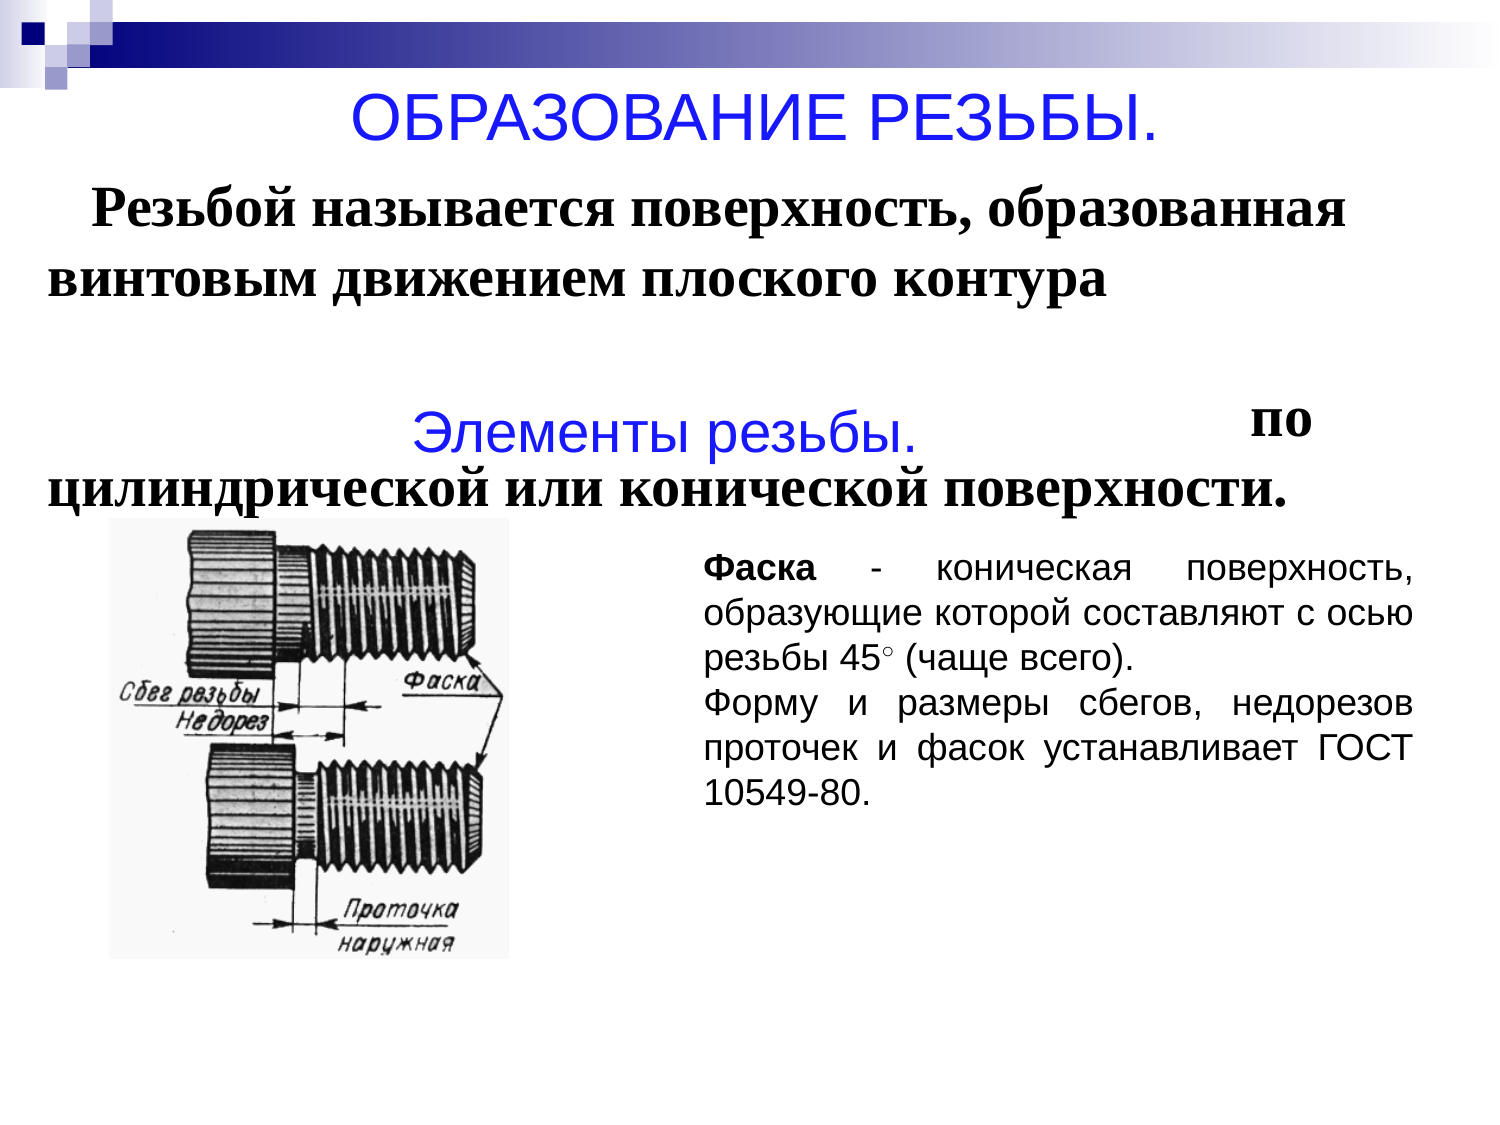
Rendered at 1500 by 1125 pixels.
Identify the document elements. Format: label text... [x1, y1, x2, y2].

text_box Элементы резьбы. [396, 386, 934, 472]
text_box Резьбой называется поверхность, образованная винтовым движением плоского контура по цилиндрической или конической поверхности. [33, 160, 1400, 626]
picture [108, 495, 650, 1010]
text_box Фаска - коническая поверхность, образующие которой составляют с осью резьбы 45○ (чаще всего). Форму и размеры сбегов, недорезов проточек и фасок устанавливает ГОСТ 10549-80. [688, 535, 1429, 866]
text_box ОБРАЗОВАНИЕ РЕЗЬБЫ. [335, 65, 1176, 161]
